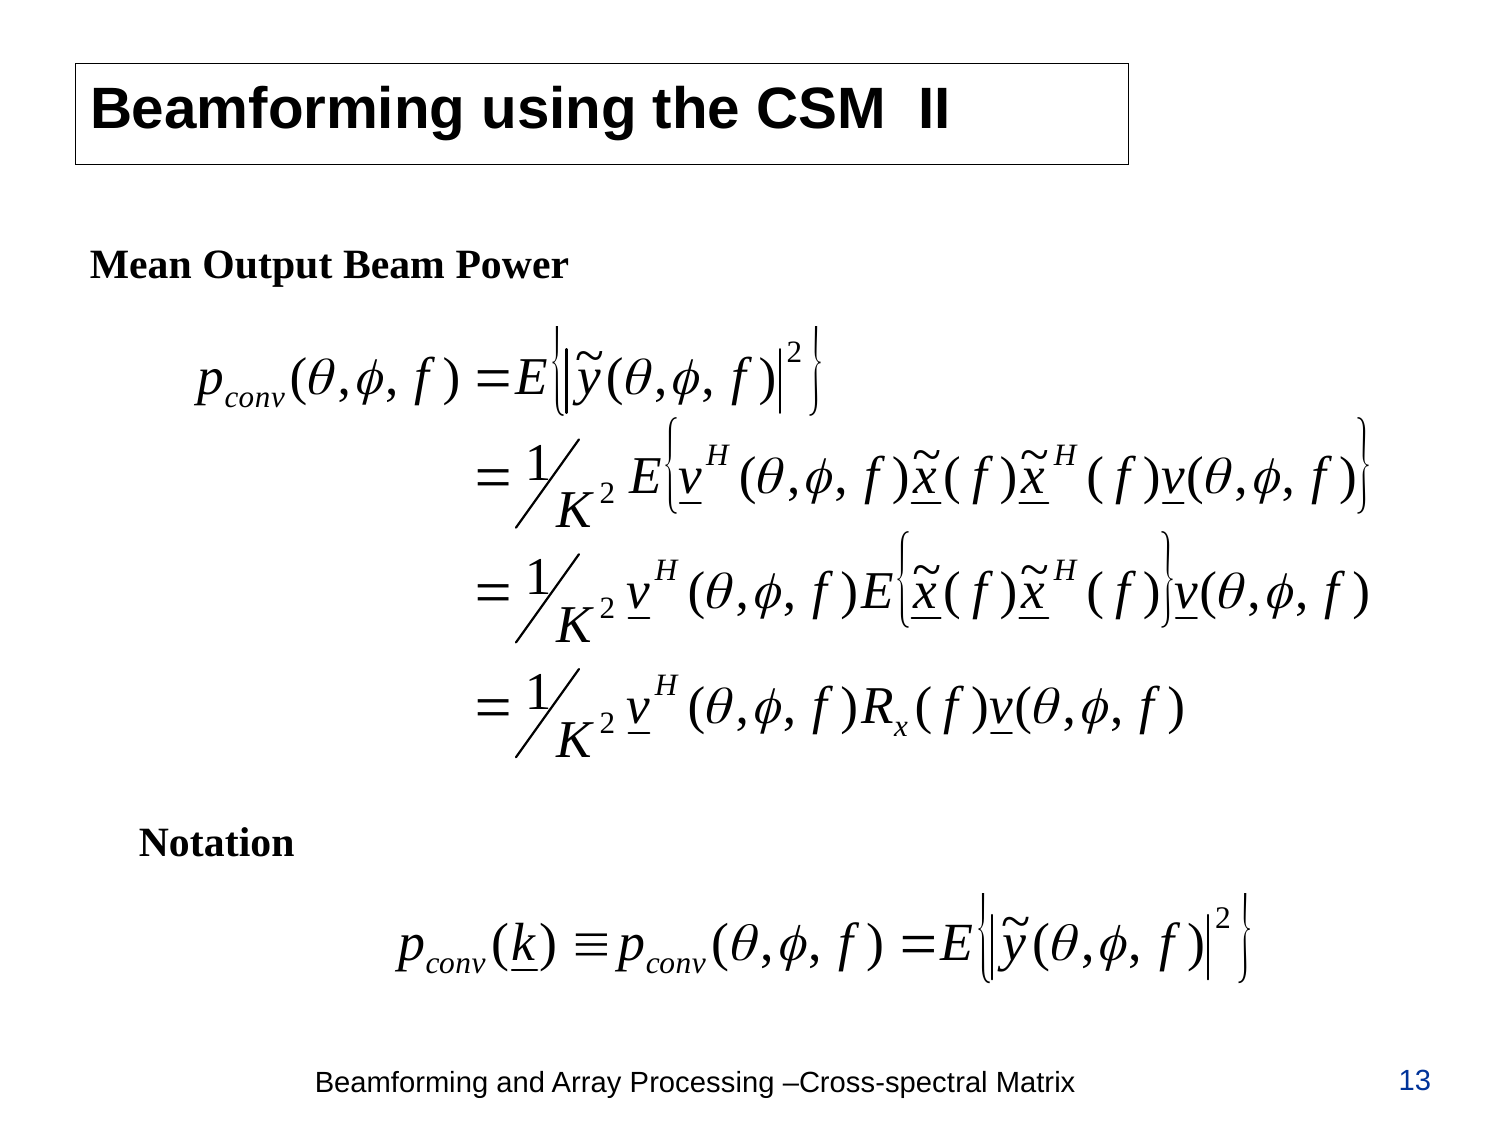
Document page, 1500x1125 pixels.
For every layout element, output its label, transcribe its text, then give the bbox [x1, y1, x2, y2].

slide_number 13 [1207, 1055, 1447, 1102]
text_box Notation [123, 797, 675, 884]
title Beamforming using the CSM II [75, 63, 1129, 165]
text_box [383, 893, 1260, 993]
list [182, 326, 1381, 770]
text_box Mean Output Beam Power [74, 219, 626, 307]
